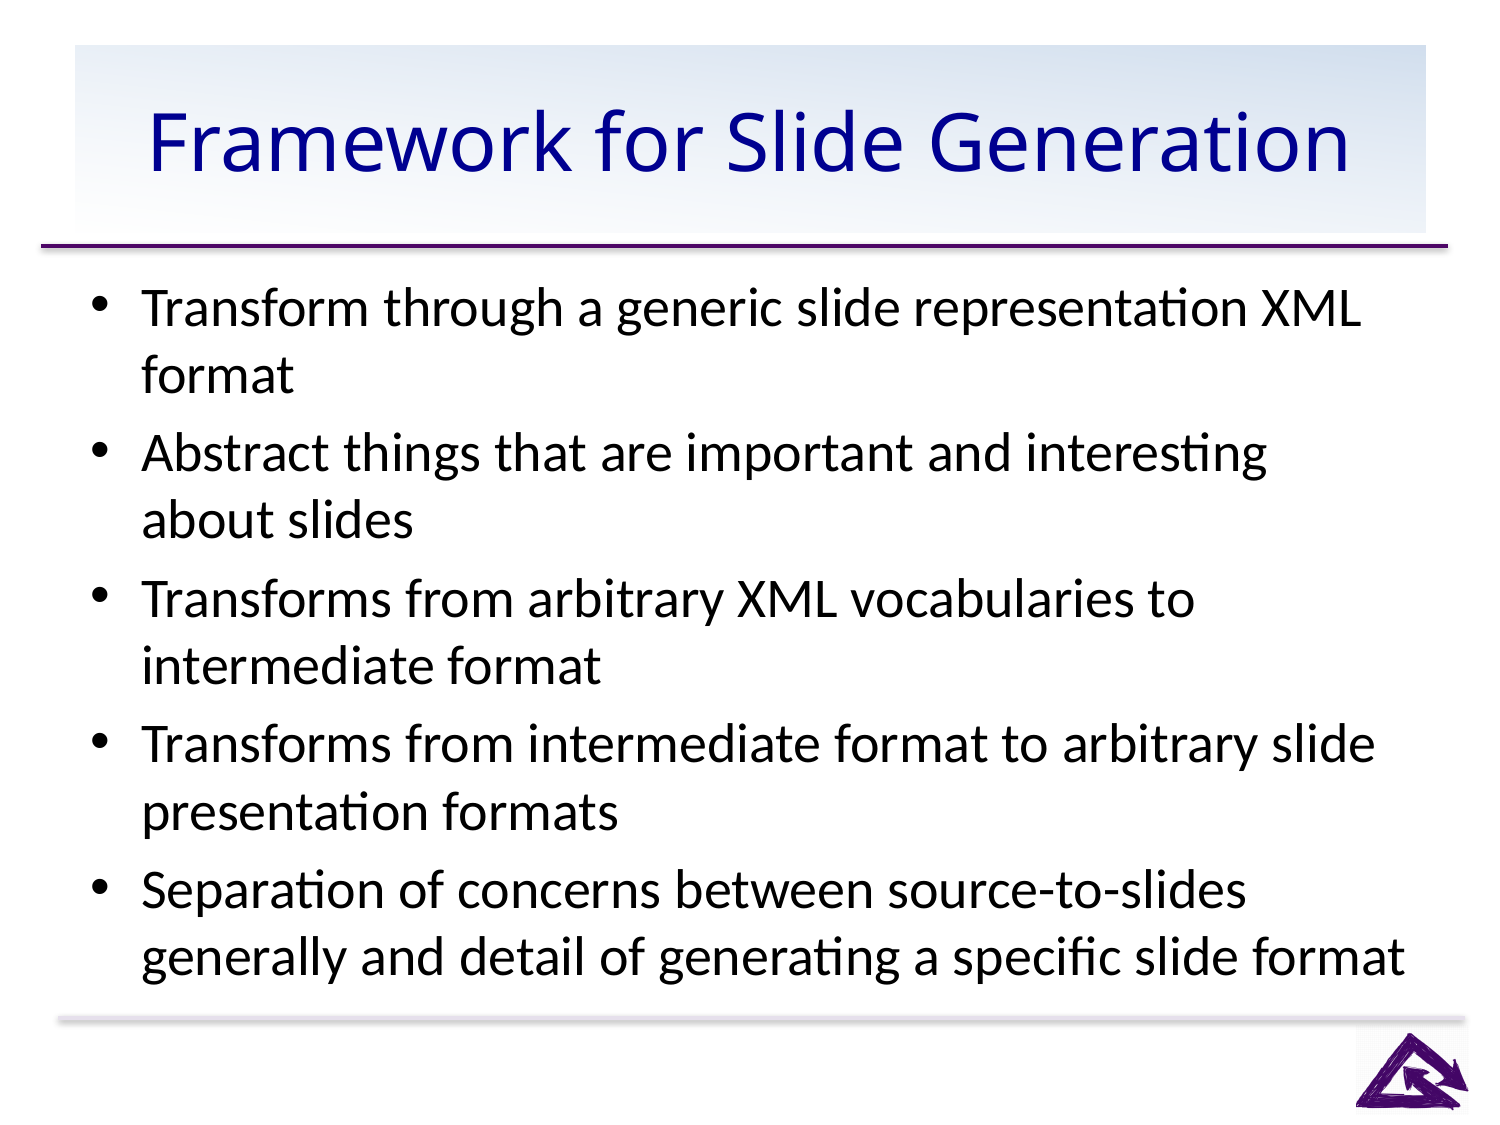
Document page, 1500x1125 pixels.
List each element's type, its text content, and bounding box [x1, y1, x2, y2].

picture [1356, 1025, 1469, 1115]
title Framework for Slide Generation [75, 45, 1425, 233]
list Transform through a generic slide representation XML format Abstract things that are important and interesting about slides Transforms from arbitrary XML vocabularies to intermediate format Transforms from intermediate format to arbitrary slide presentation formats Separation of concerns between source-to-slides generally and detail of generating a specific slide format [75, 262, 1425, 1005]
